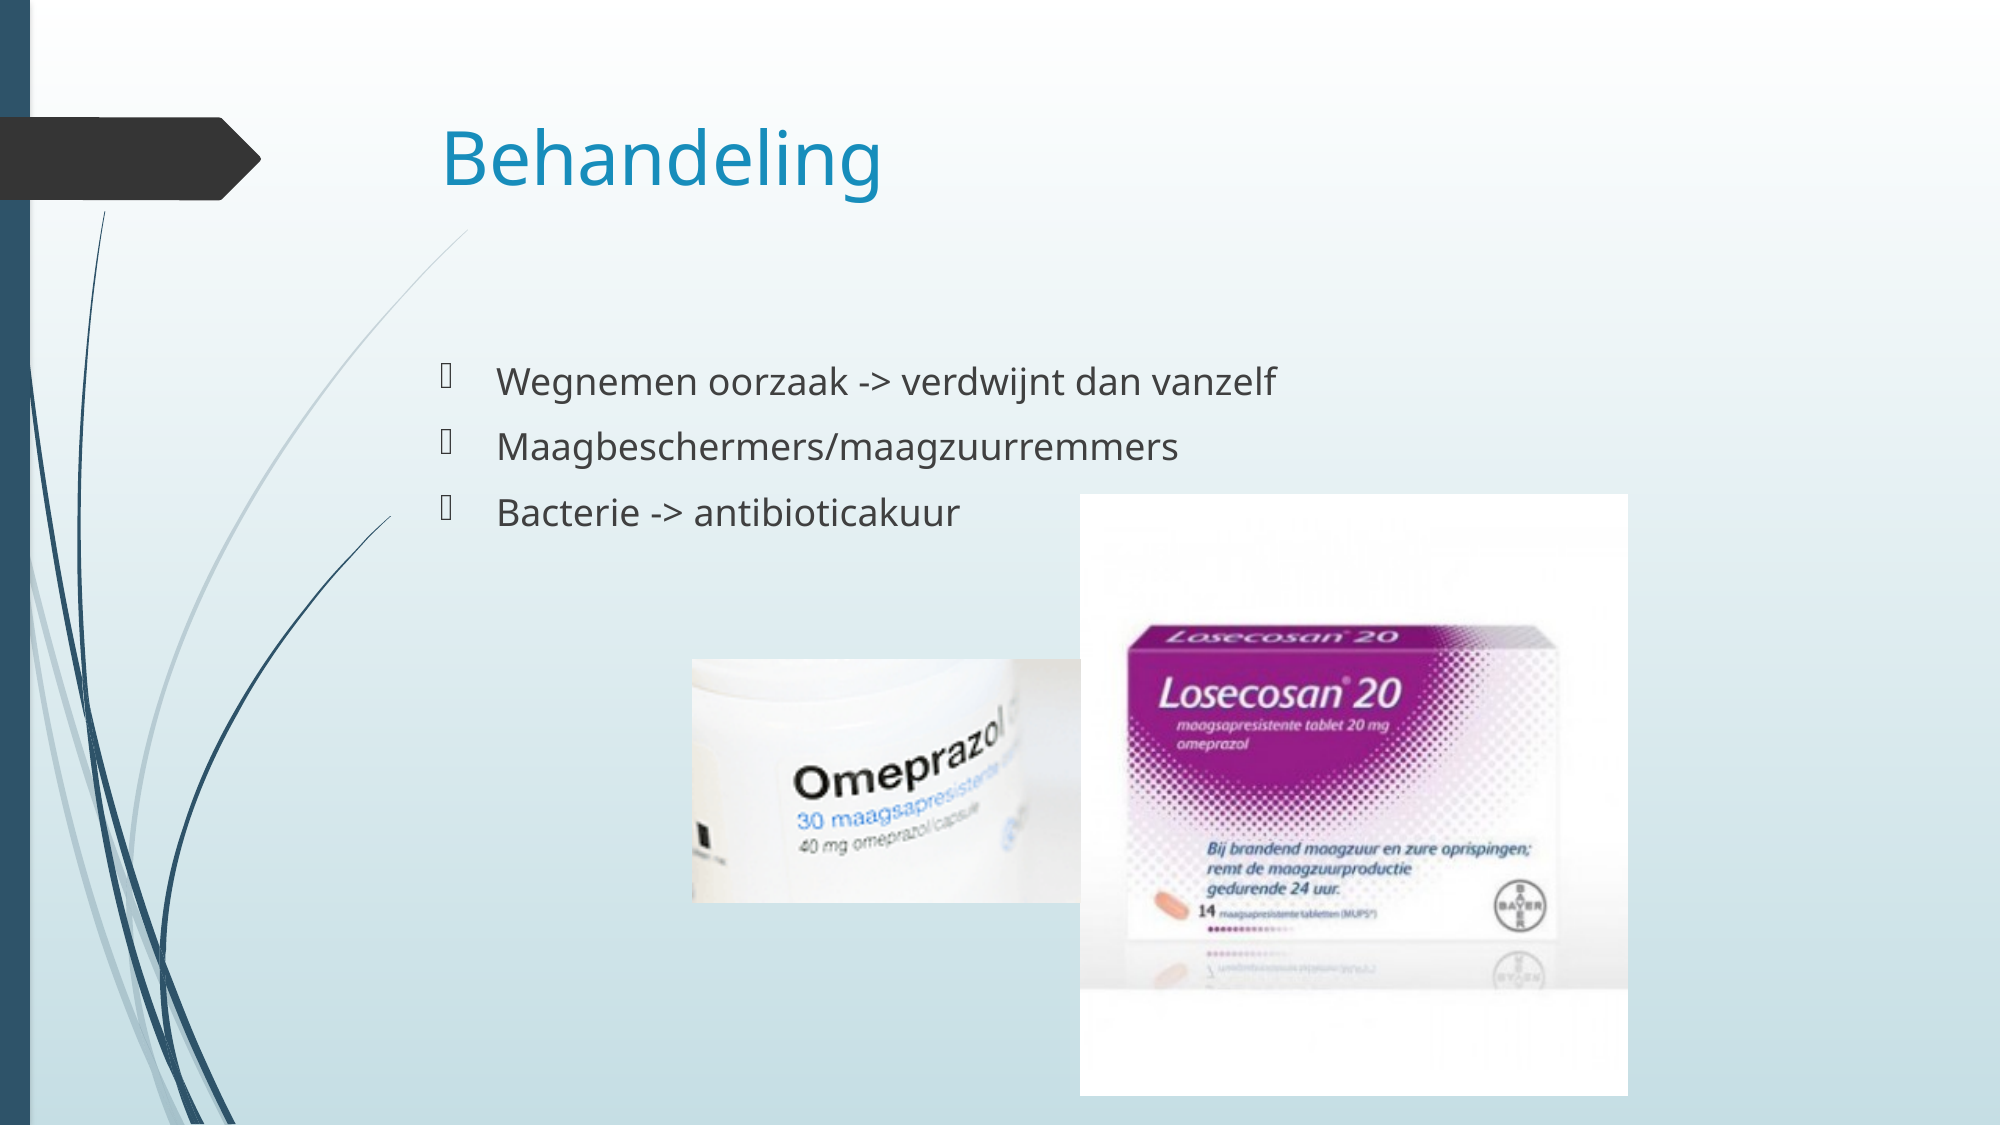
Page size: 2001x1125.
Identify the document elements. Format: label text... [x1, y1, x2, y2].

title Behandeling [425, 102, 1888, 313]
list Wegnemen oorzaak -> verdwijnt dan vanzelf Maagbeschermers/maagzuurremmers Bacterie -> antibioticakuur [424, 350, 1888, 970]
picture [692, 494, 1628, 1097]
